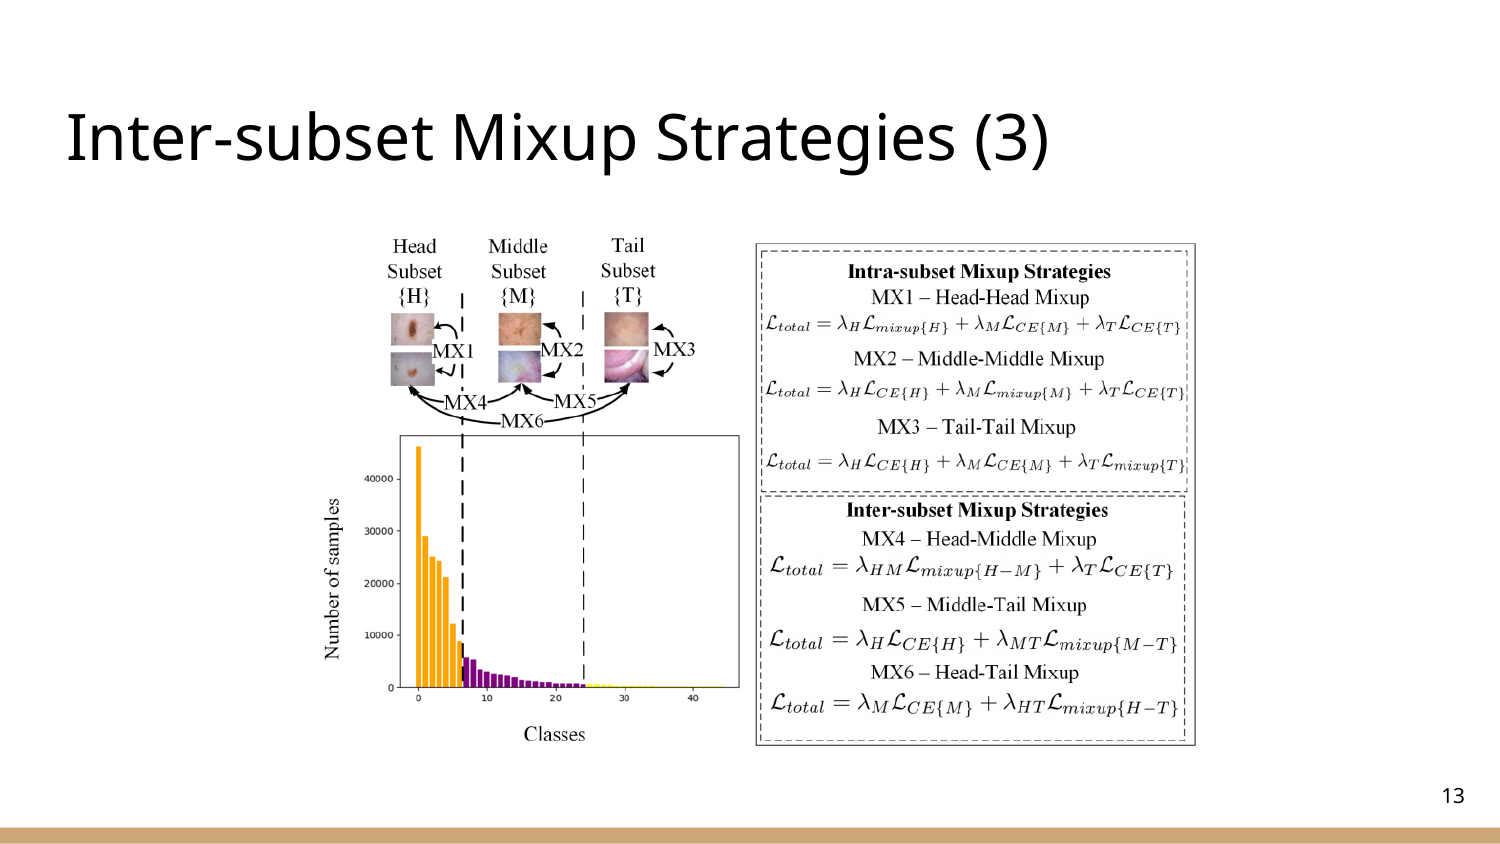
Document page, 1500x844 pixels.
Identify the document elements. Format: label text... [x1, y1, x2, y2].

slide_number ‹#› [1389, 764, 1480, 830]
picture [291, 200, 1209, 763]
title Inter-subset Mixup Strategies (3) [51, 51, 1449, 189]
